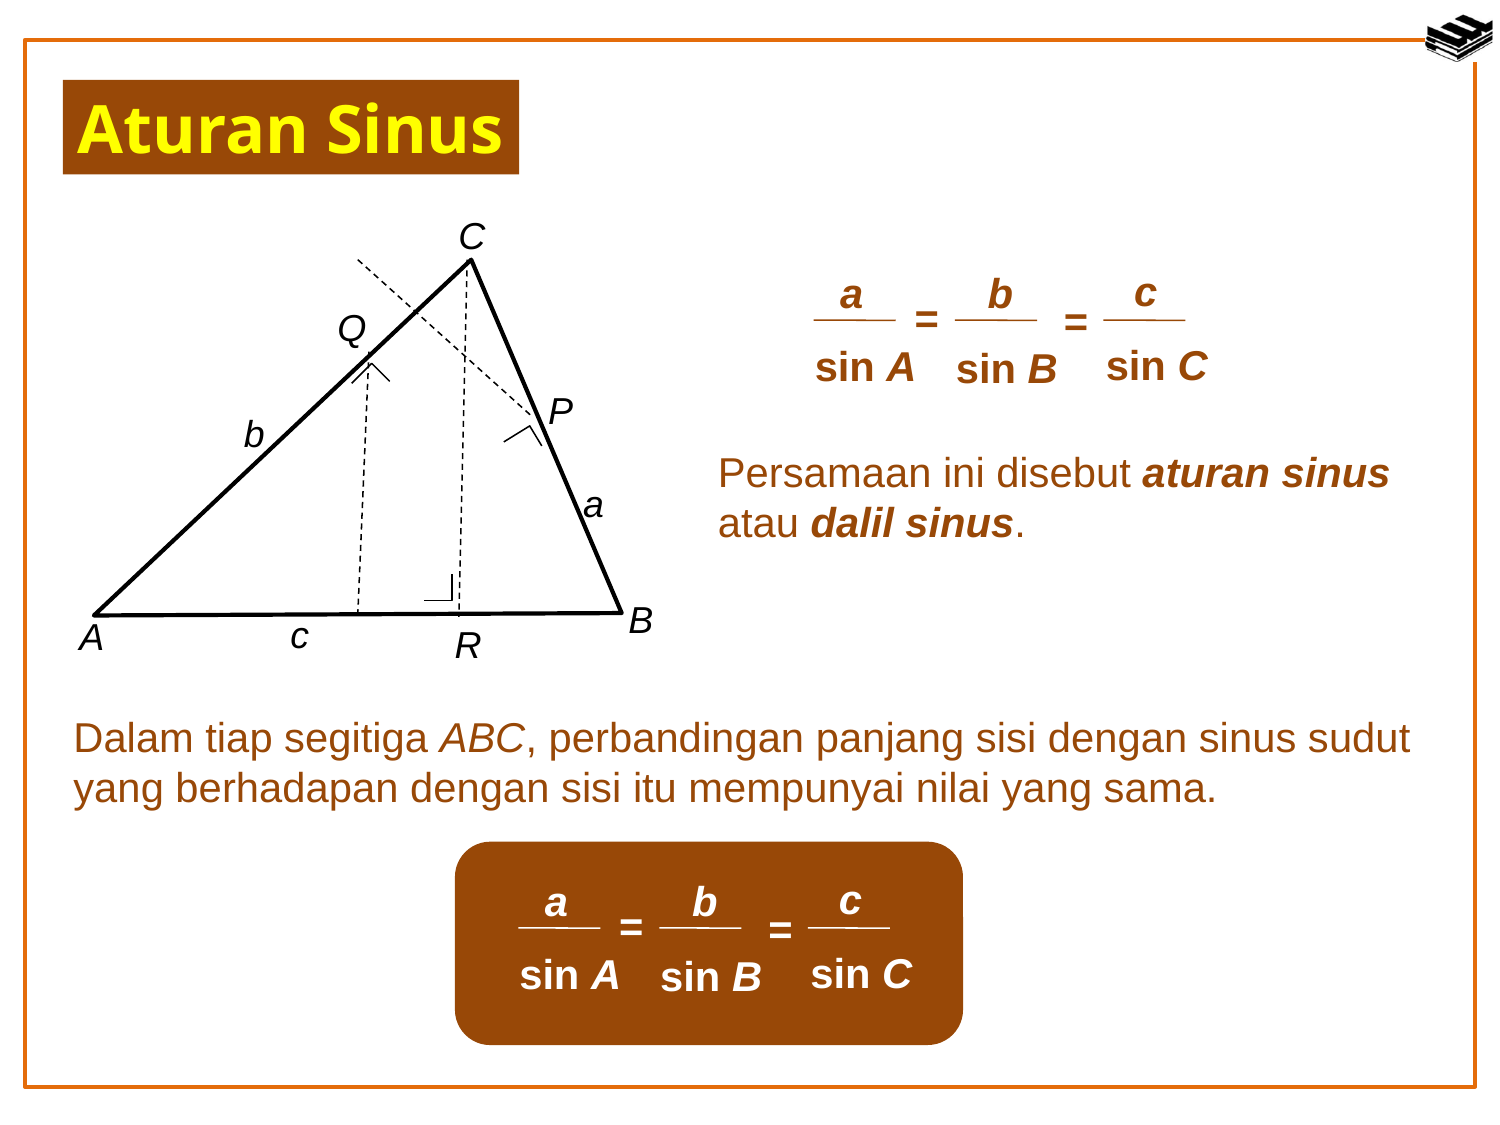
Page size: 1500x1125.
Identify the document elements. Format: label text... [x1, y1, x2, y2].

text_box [63, 204, 669, 675]
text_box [799, 257, 1224, 401]
text_box Persamaan ini disebut aturan sinus atau dalil sinus. [703, 438, 1453, 554]
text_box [456, 843, 962, 1044]
text_box Dalam tiap segitiga ABC, perbandingan panjang sisi dengan sinus sudut yang berhadapan dengan sisi itu mempunyai nilai yang sama. [58, 703, 1453, 818]
text_box Aturan Sinus [62, 79, 520, 175]
picture [1425, 11, 1493, 62]
